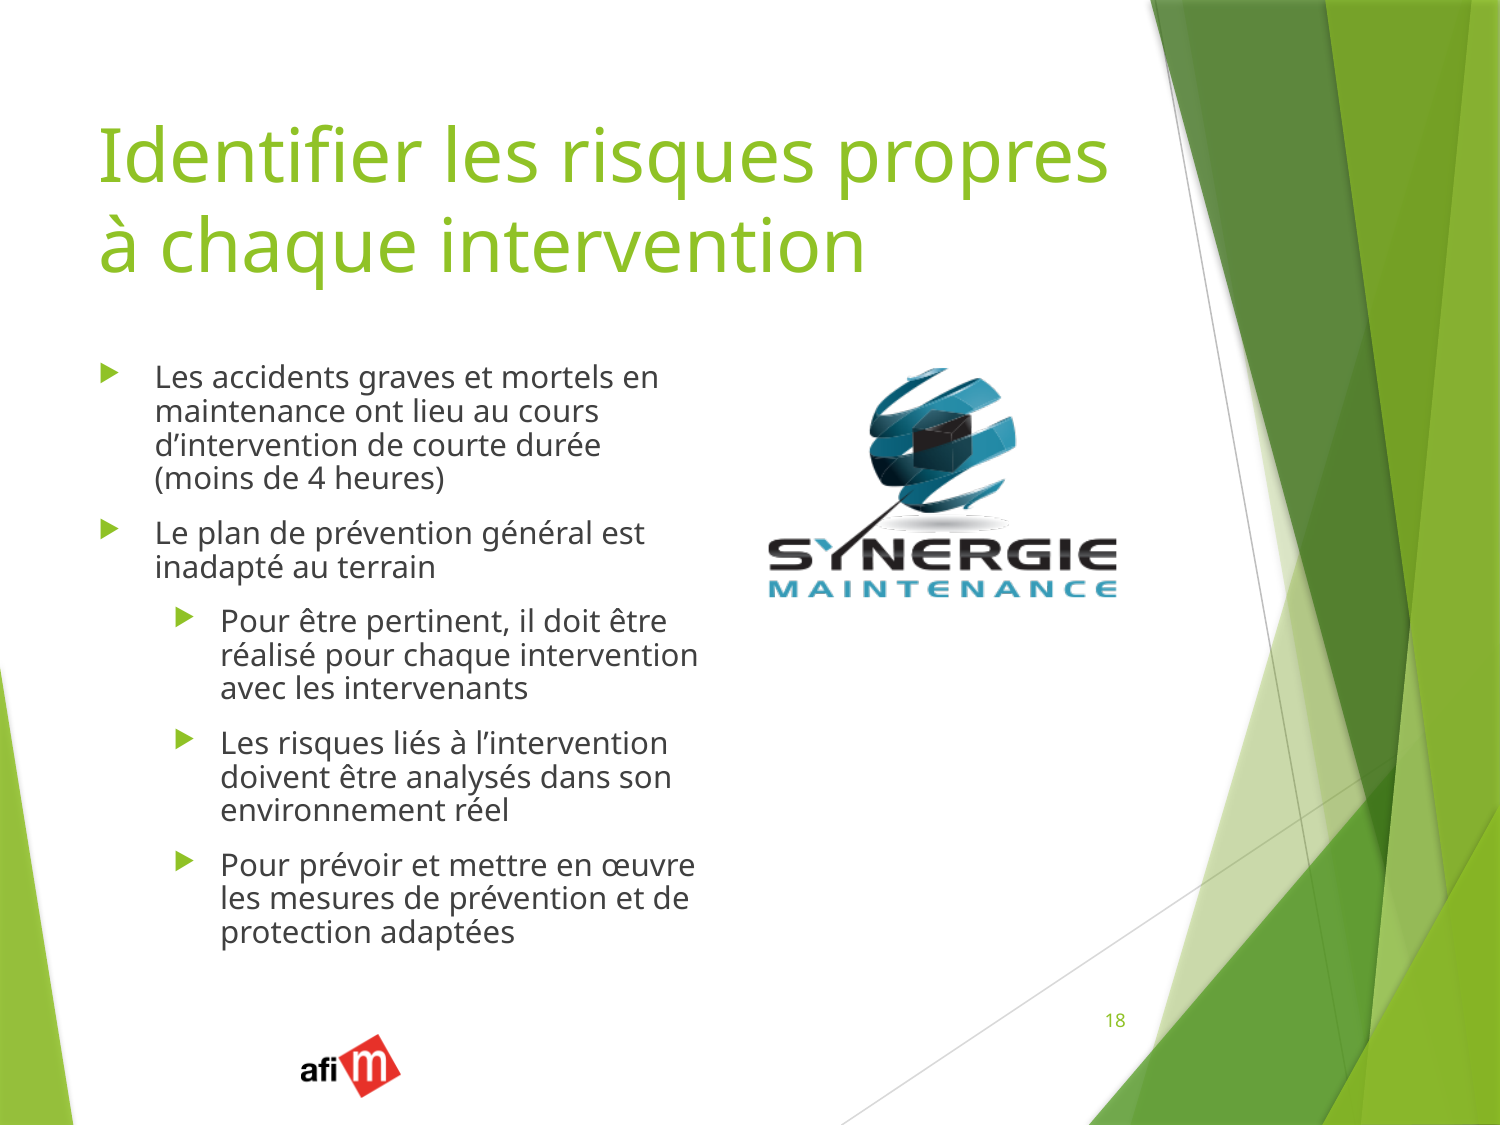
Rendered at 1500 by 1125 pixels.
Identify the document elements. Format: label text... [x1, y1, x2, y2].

slide_number 18 [1056, 991, 1141, 1051]
title Identifier les risques propres à chaque intervention [83, 99, 1141, 317]
picture [748, 353, 1137, 614]
list Les accidents graves et mortels en maintenance ont lieu au cours d’intervention de courte durée (moins de 4 heures) Le plan de prévention général est inadapté au terrain Pour être pertinent, il doit être réalisé pour chaque intervention avec les intervenants Les risques liés à l’intervention doivent être analysés dans son environnement réel Pour prévoir et mettre en œuvre les mesures de prévention et de protection adaptées [83, 354, 726, 962]
picture [301, 1034, 401, 1098]
